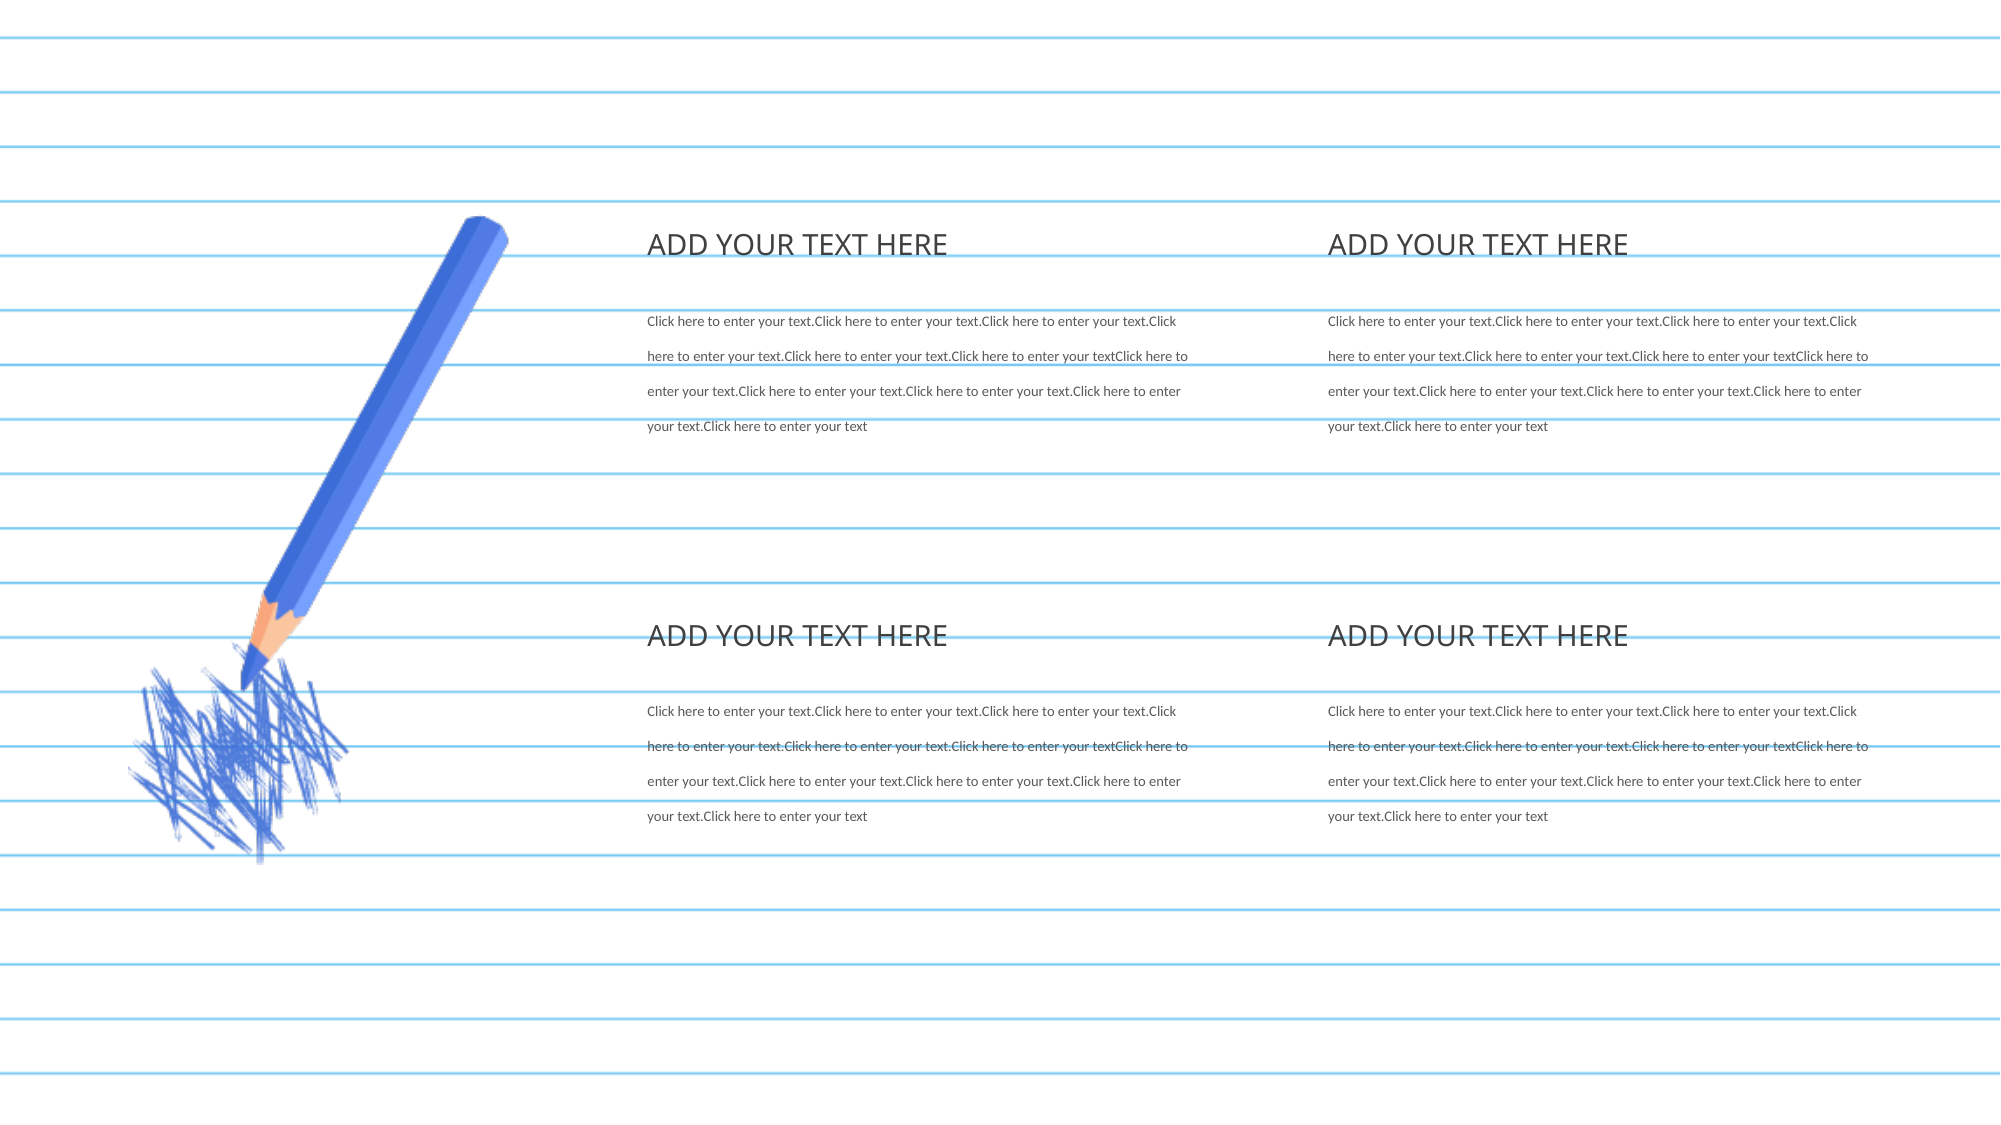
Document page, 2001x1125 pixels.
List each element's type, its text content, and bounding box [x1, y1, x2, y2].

picture [0, 0, 2001, 1118]
text_box Click here to enter your text.Click here to enter your text.Click here to enter your text.Click here to enter your text.Click here to enter your text.Click here to enter your textClick here to enter your text.Click here to enter your text.Click here to enter your text.Click here to enter your text.Click here to enter your text [632, 677, 1215, 832]
text_box Click here to enter your text.Click here to enter your text.Click here to enter your text.Click here to enter your text.Click here to enter your text.Click here to enter your textClick here to enter your text.Click here to enter your text.Click here to enter your text.Click here to enter your text.Click here to enter your text [1313, 286, 1896, 442]
text_box Click here to enter your text.Click here to enter your text.Click here to enter your text.Click here to enter your text.Click here to enter your text.Click here to enter your textClick here to enter your text.Click here to enter your text.Click here to enter your text.Click here to enter your text.Click here to enter your text [632, 286, 1215, 442]
text_box ADD YOUR TEXT HERE [632, 219, 1106, 269]
text_box ADD YOUR TEXT HERE [1313, 609, 1787, 660]
text_box Click here to enter your text.Click here to enter your text.Click here to enter your text.Click here to enter your text.Click here to enter your text.Click here to enter your textClick here to enter your text.Click here to enter your text.Click here to enter your text.Click here to enter your text.Click here to enter your text [1313, 677, 1896, 832]
text_box ADD YOUR TEXT HERE [1313, 219, 1787, 269]
text_box ADD YOUR TEXT HERE [632, 609, 1106, 660]
